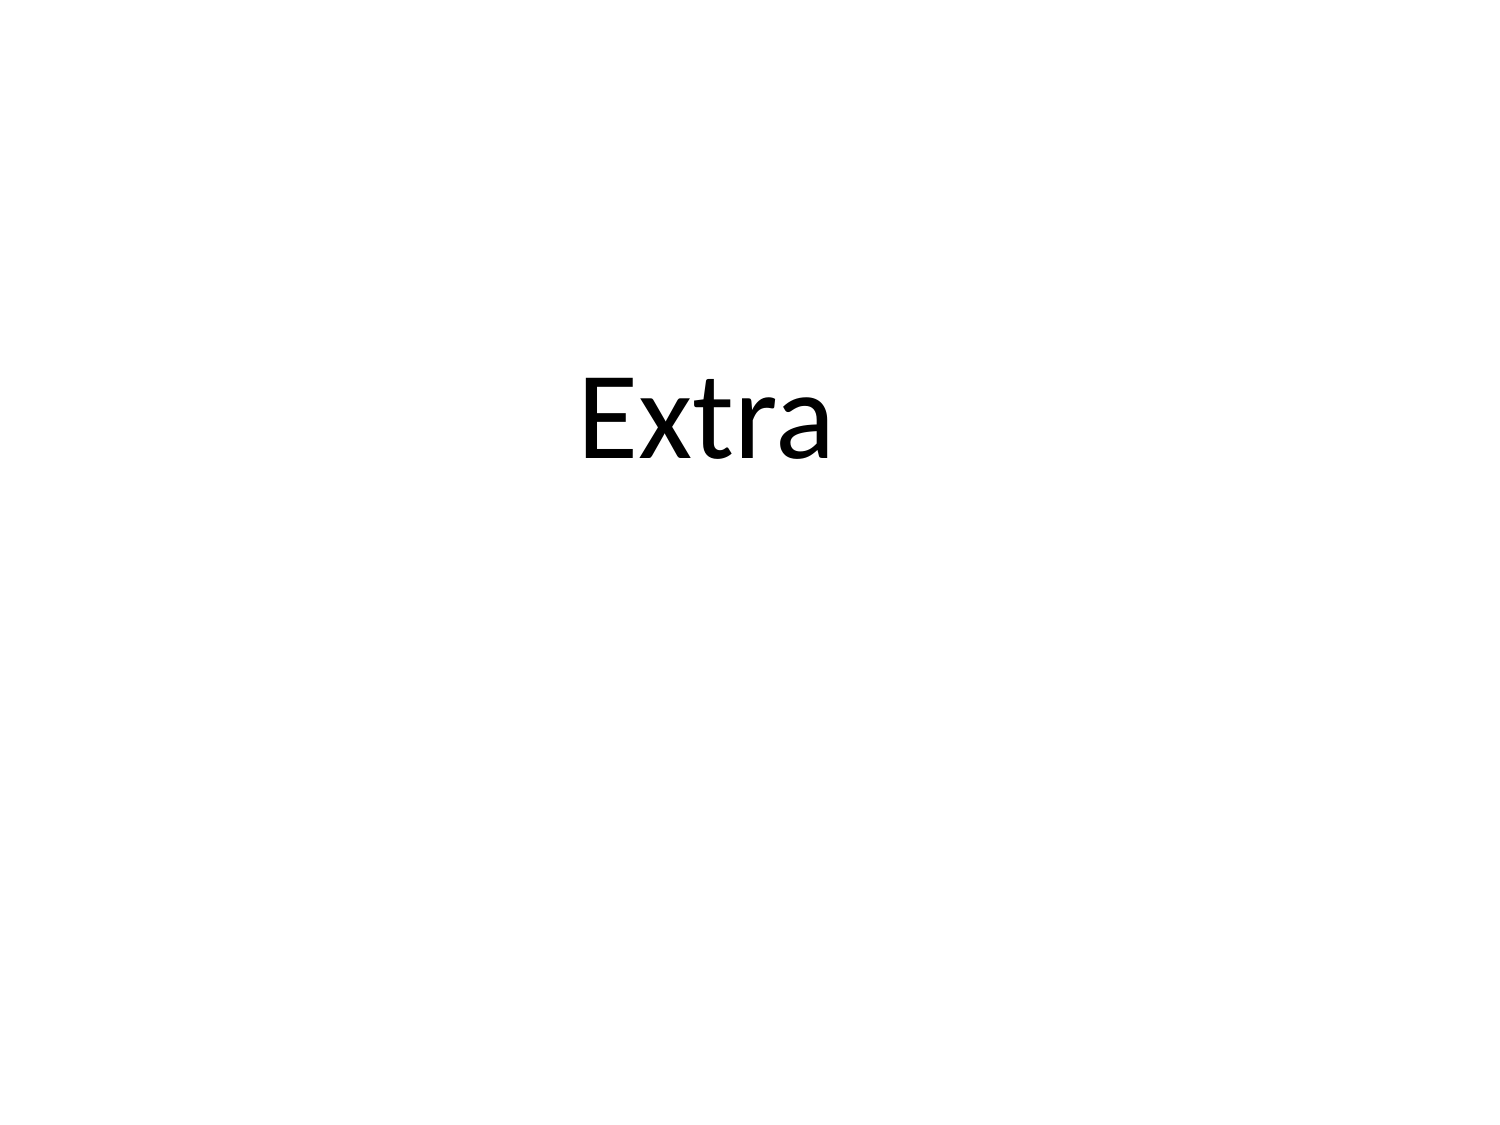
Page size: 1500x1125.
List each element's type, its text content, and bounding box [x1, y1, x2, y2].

text_box Extra [562, 326, 851, 491]
